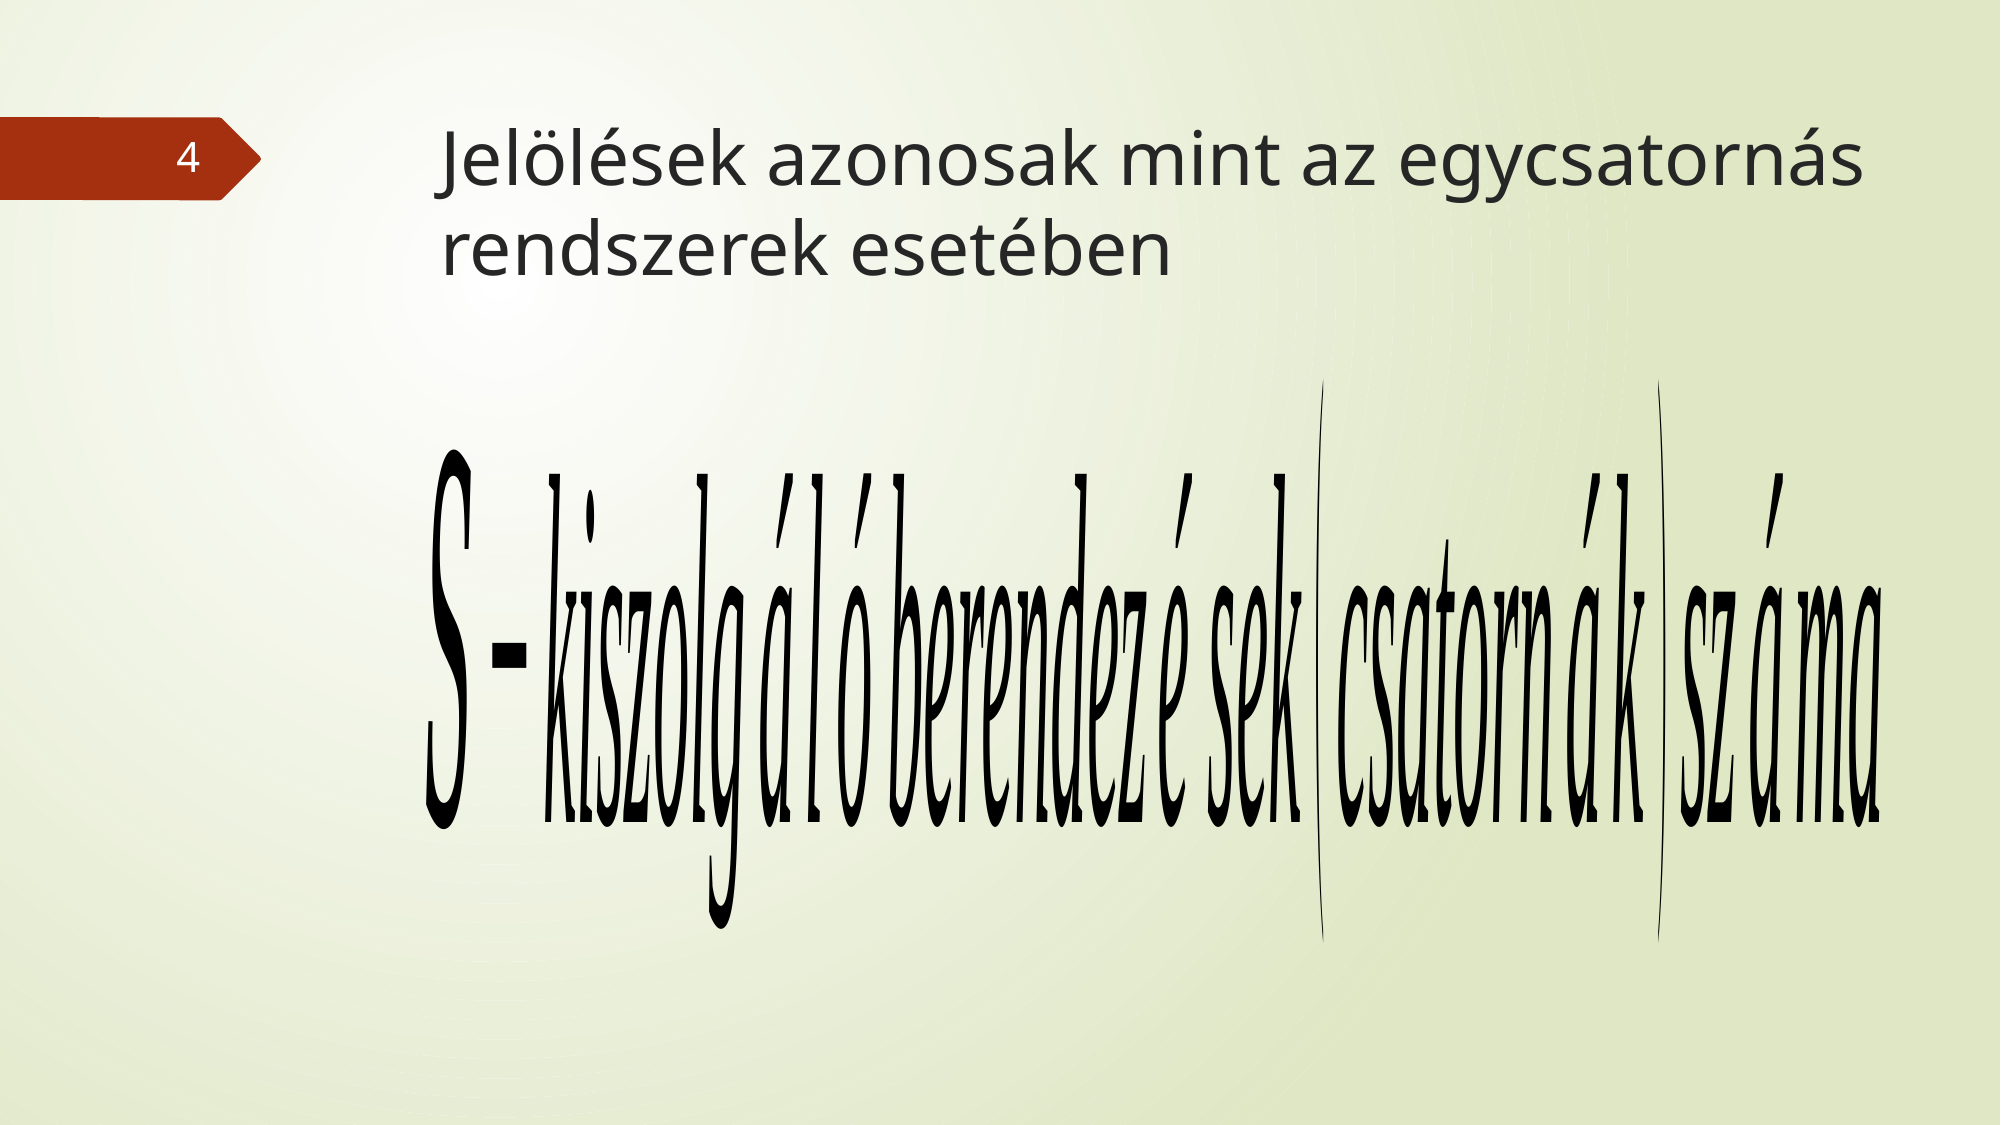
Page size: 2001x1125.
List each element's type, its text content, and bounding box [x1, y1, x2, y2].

title Jelölések azonosak mint az egycsatornás rendszerek esetében [425, 102, 1888, 313]
slide_number 4 [87, 129, 216, 190]
